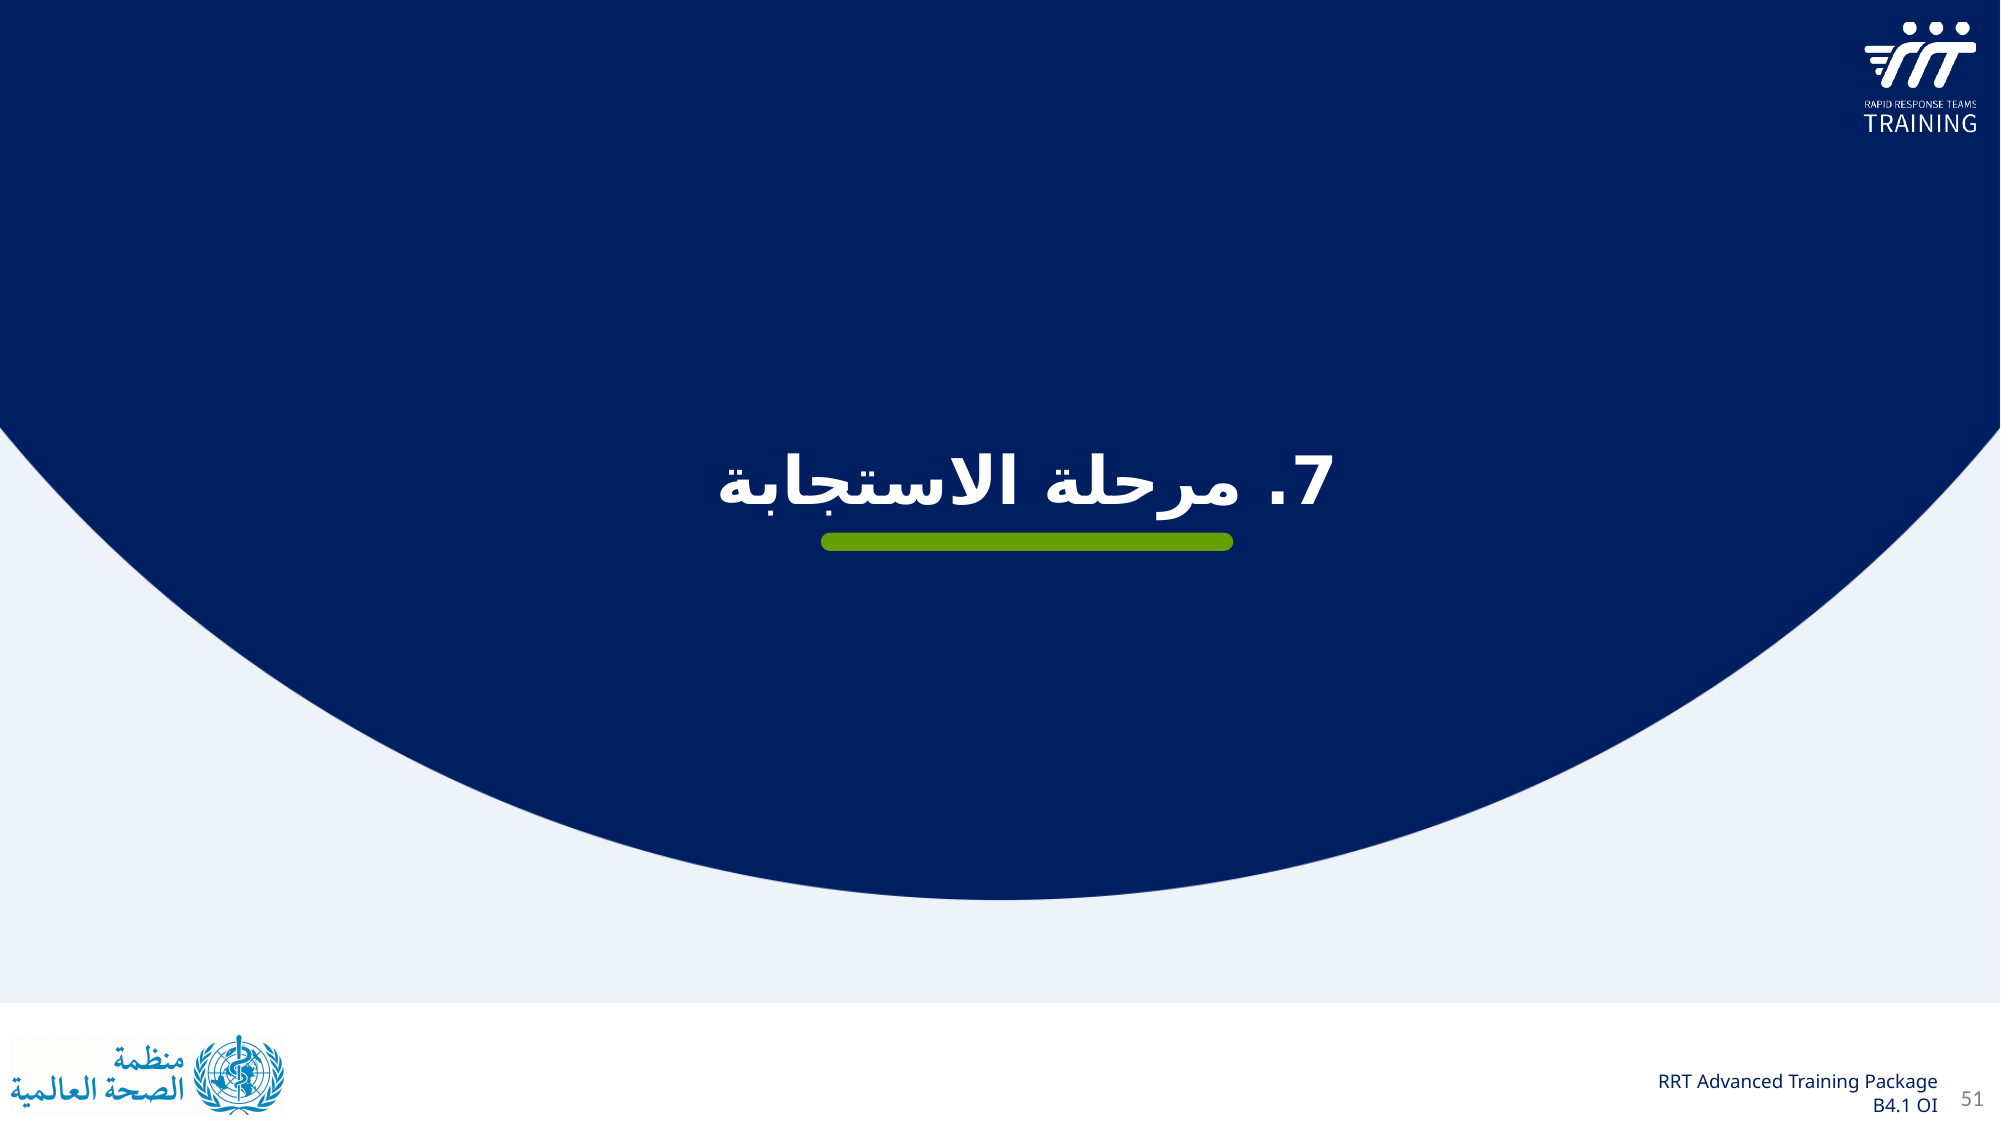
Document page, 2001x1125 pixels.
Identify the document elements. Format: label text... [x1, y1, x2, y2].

picture [241, 1050, 247, 1059]
picture [0, 0, 2001, 1003]
picture [11, 1035, 284, 1115]
list 7. مرحلة الاستجابة [95, 335, 1959, 631]
